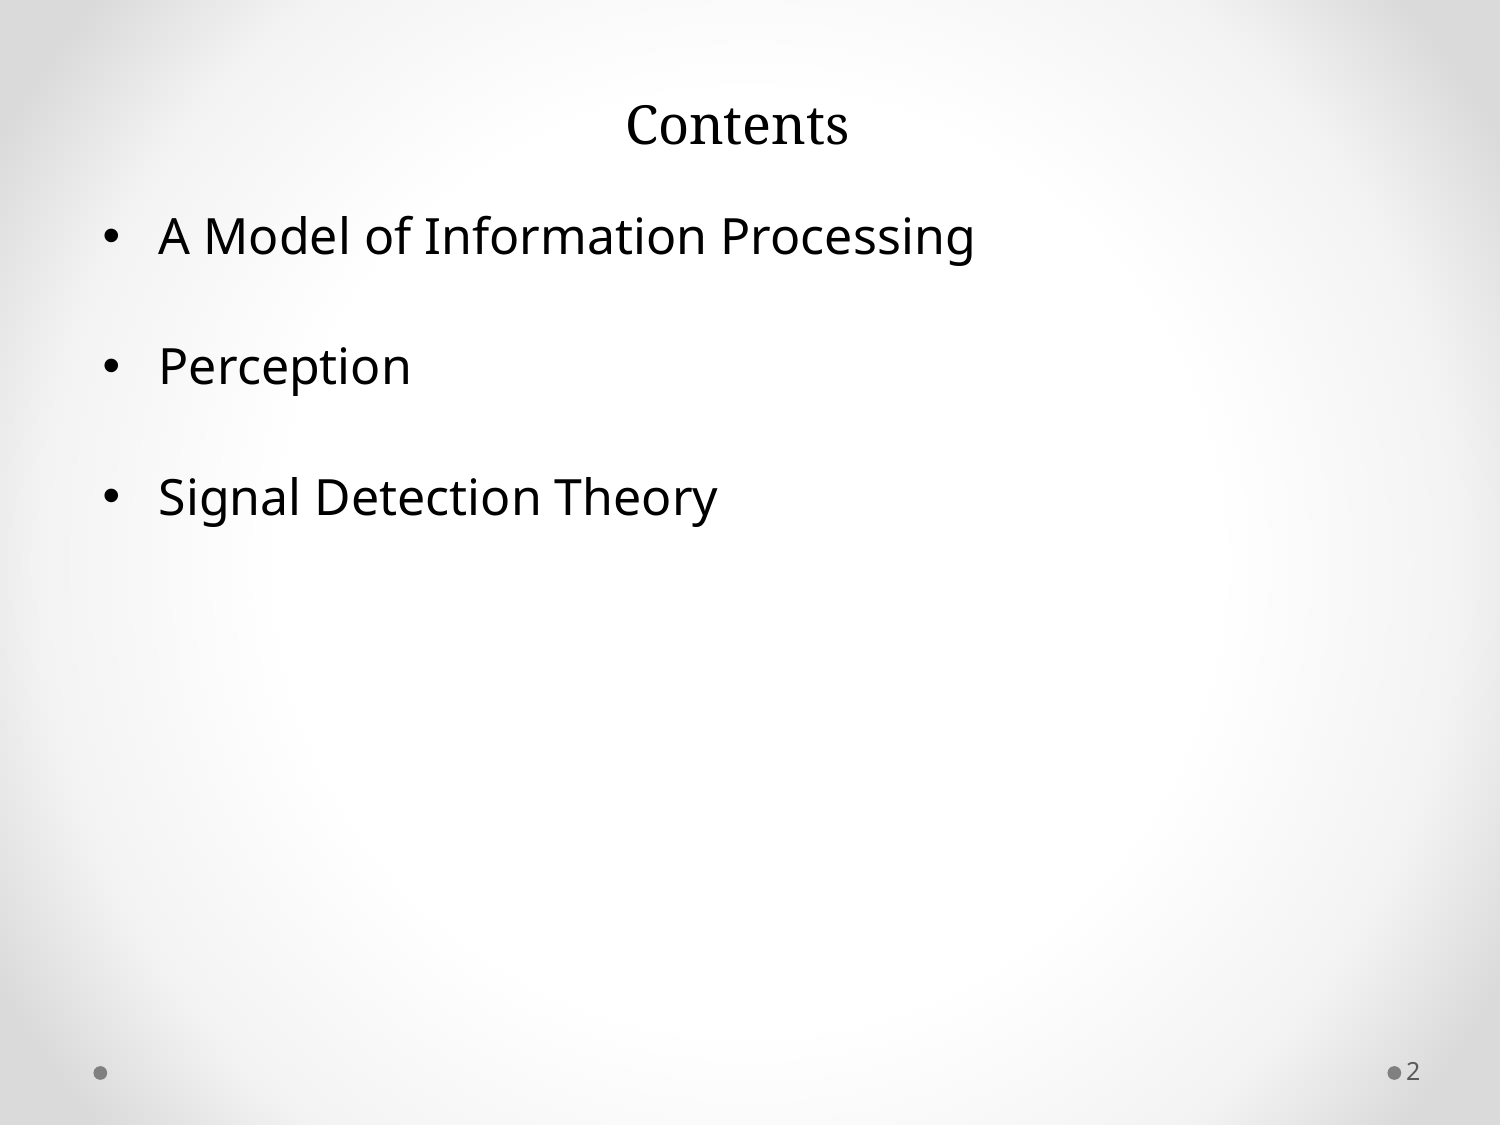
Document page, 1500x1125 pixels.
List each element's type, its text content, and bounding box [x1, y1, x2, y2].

picture [0, 0, 1500, 1125]
list A Model of Information Processing Perception Signal Detection Theory [87, 137, 1438, 1113]
title Contents [62, 62, 1413, 163]
slide_number 2 [1401, 1042, 1494, 1103]
